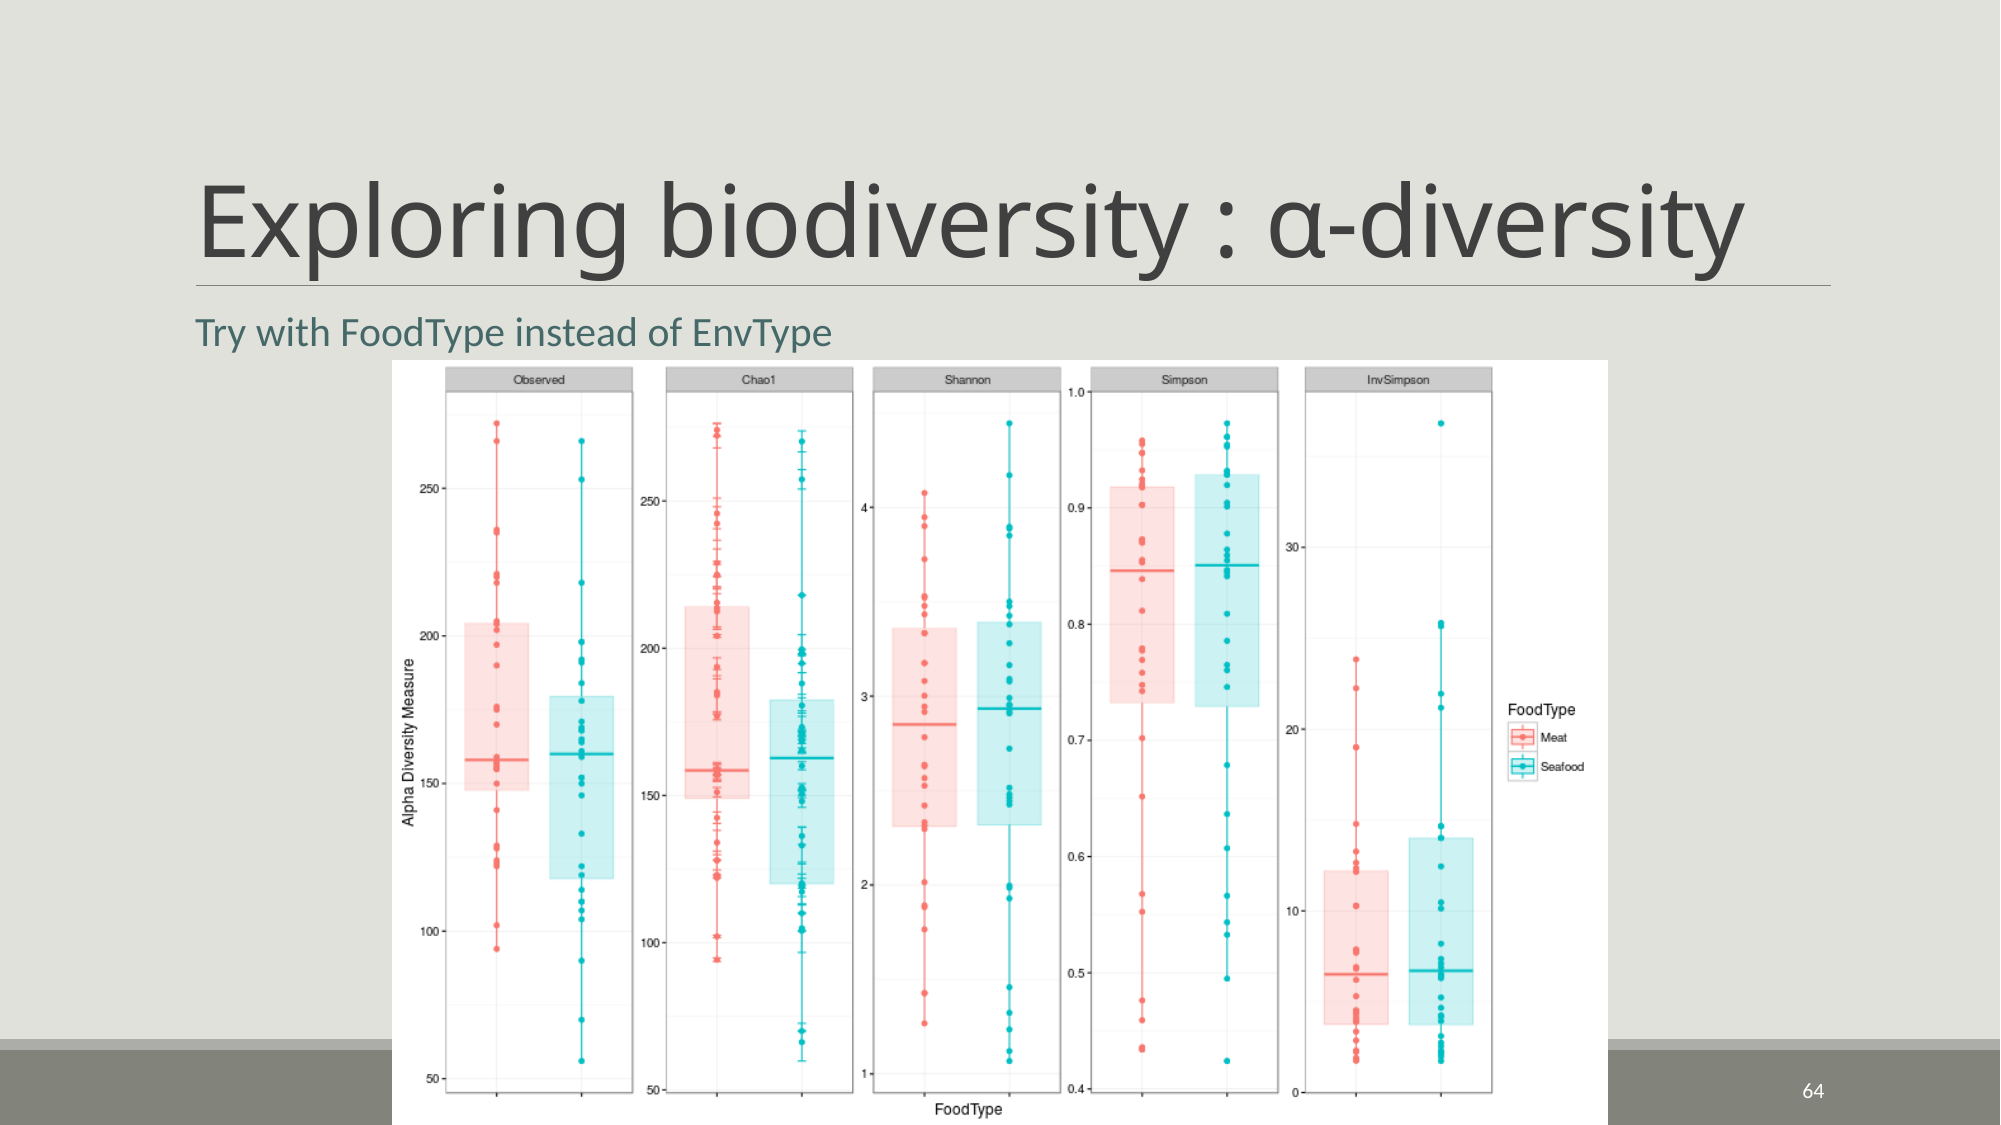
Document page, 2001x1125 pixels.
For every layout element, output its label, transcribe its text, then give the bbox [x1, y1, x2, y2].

title Exploring biodiversity : α-diversity [180, 47, 1830, 285]
list Try with FoodType instead of EnvType [180, 302, 1830, 963]
slide_number 64 [1624, 1059, 1840, 1120]
picture [391, 359, 1609, 1125]
